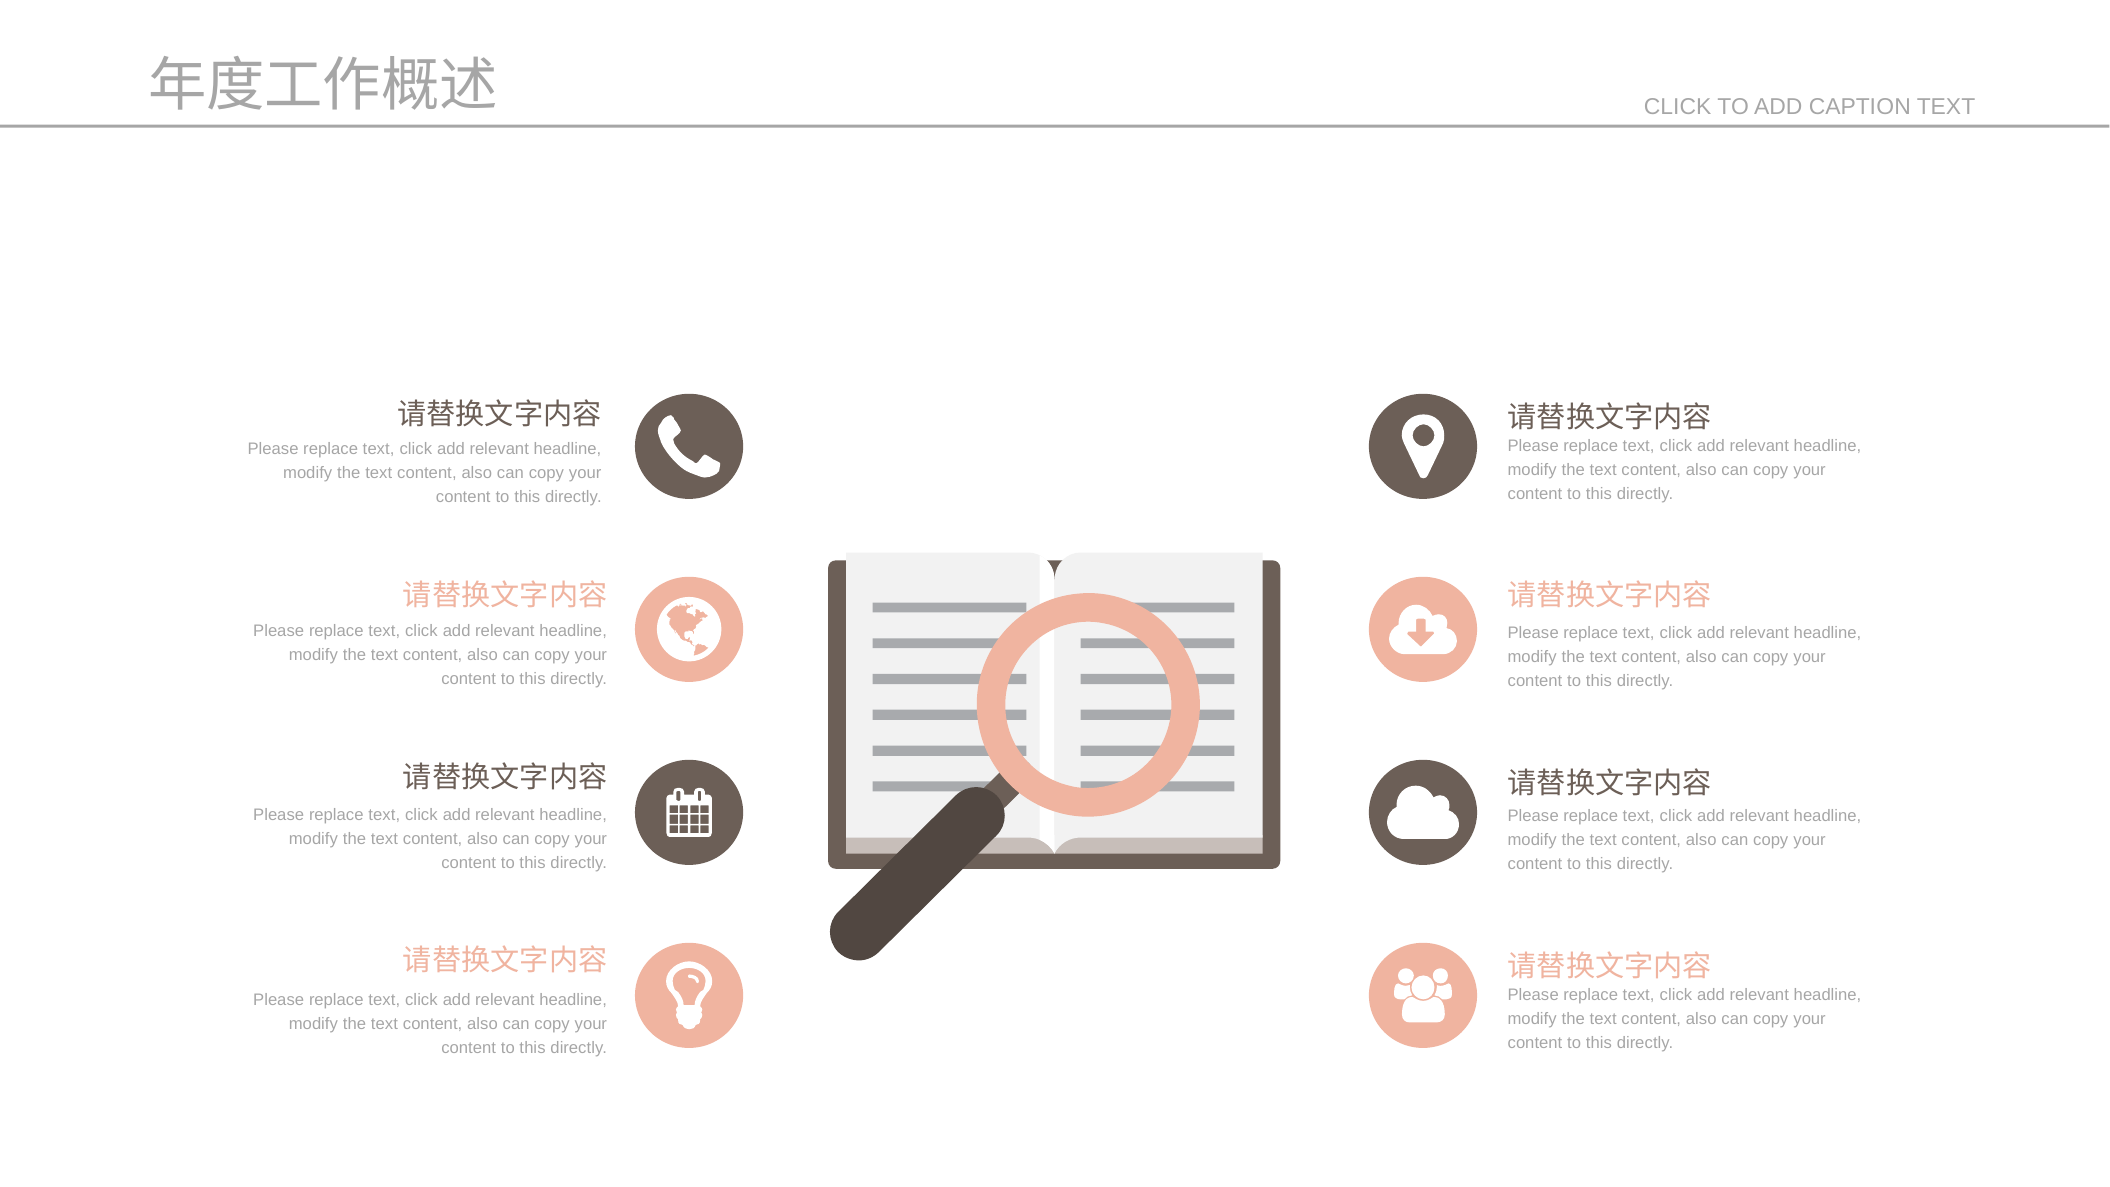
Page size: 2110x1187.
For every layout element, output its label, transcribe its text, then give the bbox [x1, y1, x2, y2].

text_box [827, 552, 1281, 963]
text_box CLICK TO ADD CAPTION TEXT [1596, 91, 1976, 119]
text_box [634, 576, 744, 682]
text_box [251, 934, 608, 1058]
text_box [251, 568, 608, 689]
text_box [246, 388, 602, 507]
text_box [634, 942, 744, 1048]
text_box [251, 750, 608, 873]
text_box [1368, 393, 1478, 499]
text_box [1368, 759, 1478, 865]
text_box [1368, 942, 1478, 1048]
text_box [1368, 576, 1478, 682]
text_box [1507, 569, 1864, 691]
text_box [0, 124, 2110, 129]
text_box 年度工作概述 [148, 47, 528, 118]
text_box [634, 393, 744, 499]
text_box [1507, 939, 1864, 1053]
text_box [1507, 390, 1864, 504]
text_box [1507, 756, 1864, 874]
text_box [634, 759, 744, 865]
